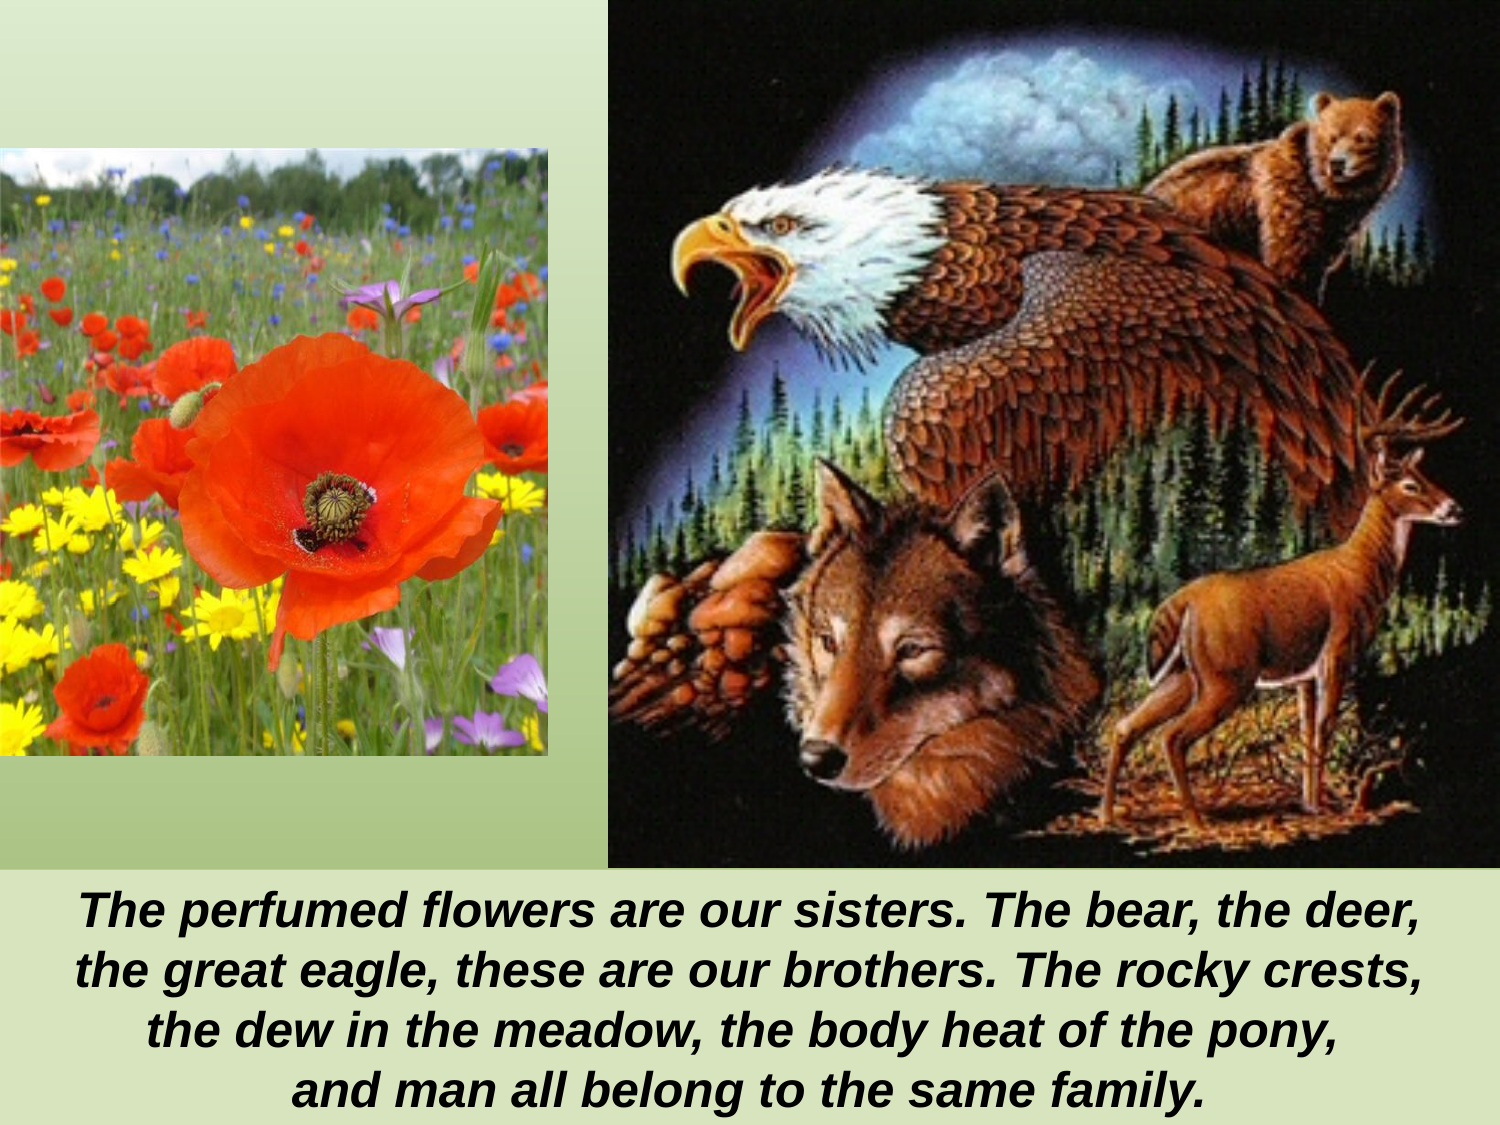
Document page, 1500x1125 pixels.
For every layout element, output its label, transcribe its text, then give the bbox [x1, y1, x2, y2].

picture [0, 148, 549, 757]
picture [608, 0, 1500, 868]
title The perfumed flowers are our sisters. The bear, the deer, the great eagle, these are our brothers. The rocky crests, the dew in the meadow, the body heat of the pony, and man all belong to the same family. [0, 869, 1500, 1125]
